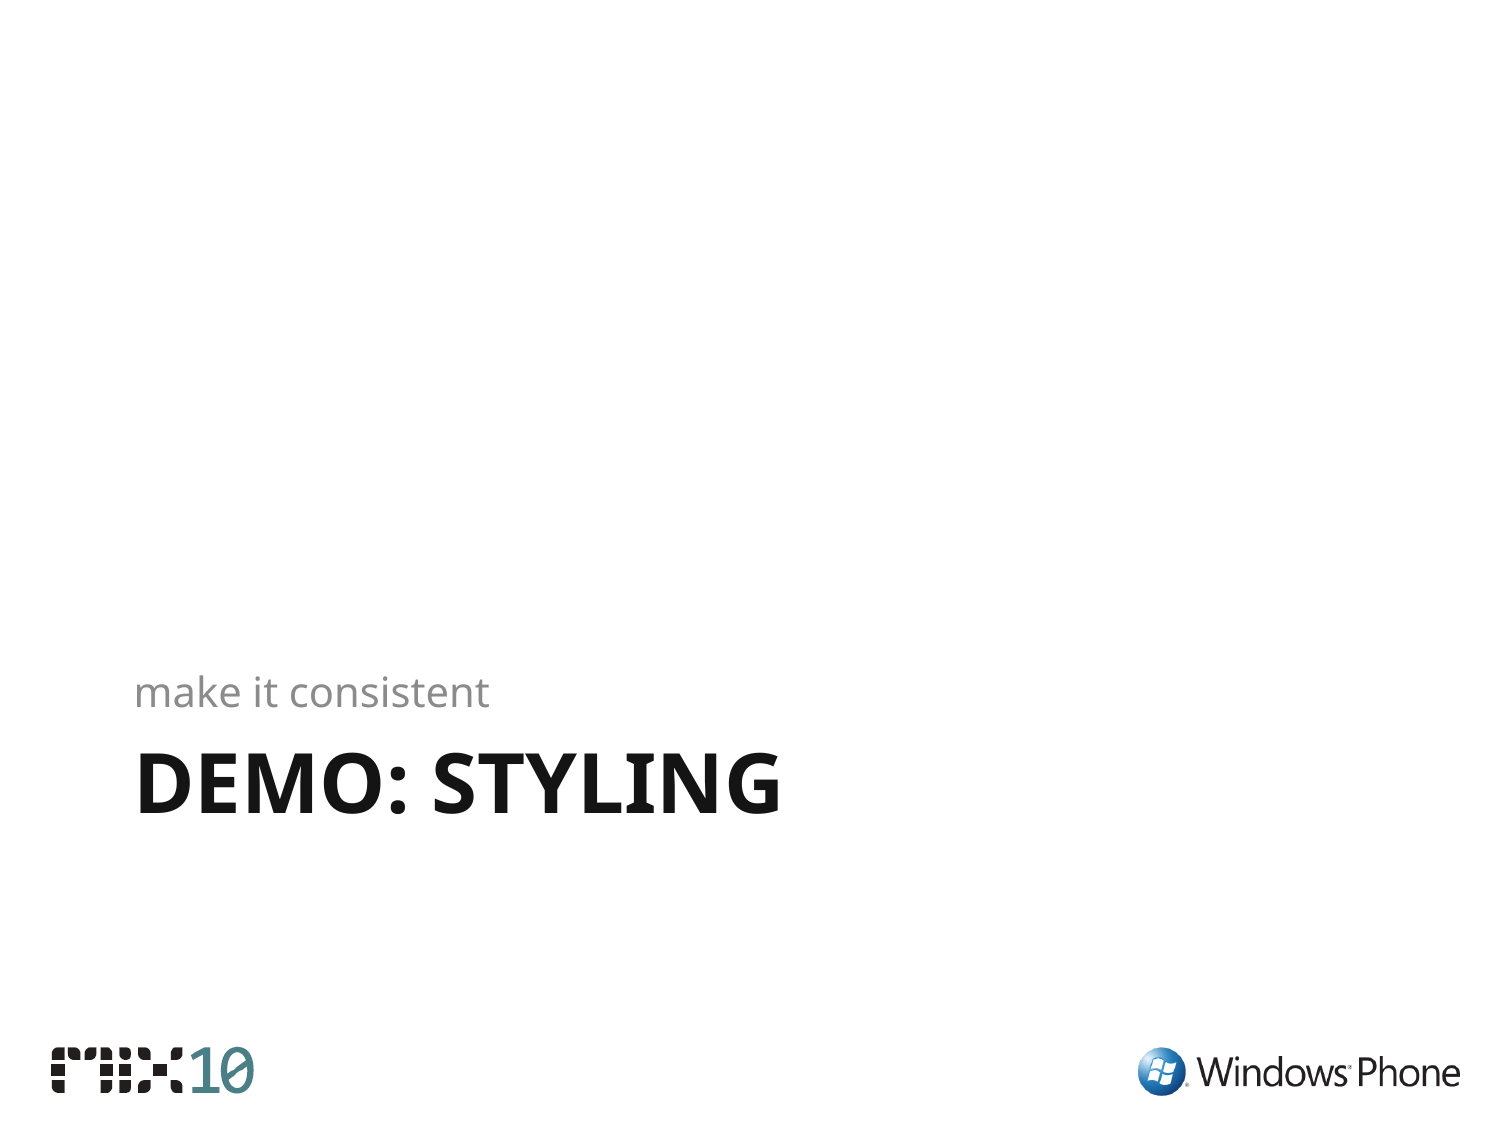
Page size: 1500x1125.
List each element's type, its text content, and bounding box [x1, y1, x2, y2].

title DEMO: STYLING [118, 723, 1394, 947]
picture [1128, 1041, 1467, 1101]
list make it consistent [118, 476, 1394, 723]
picture [46, 1040, 257, 1101]
